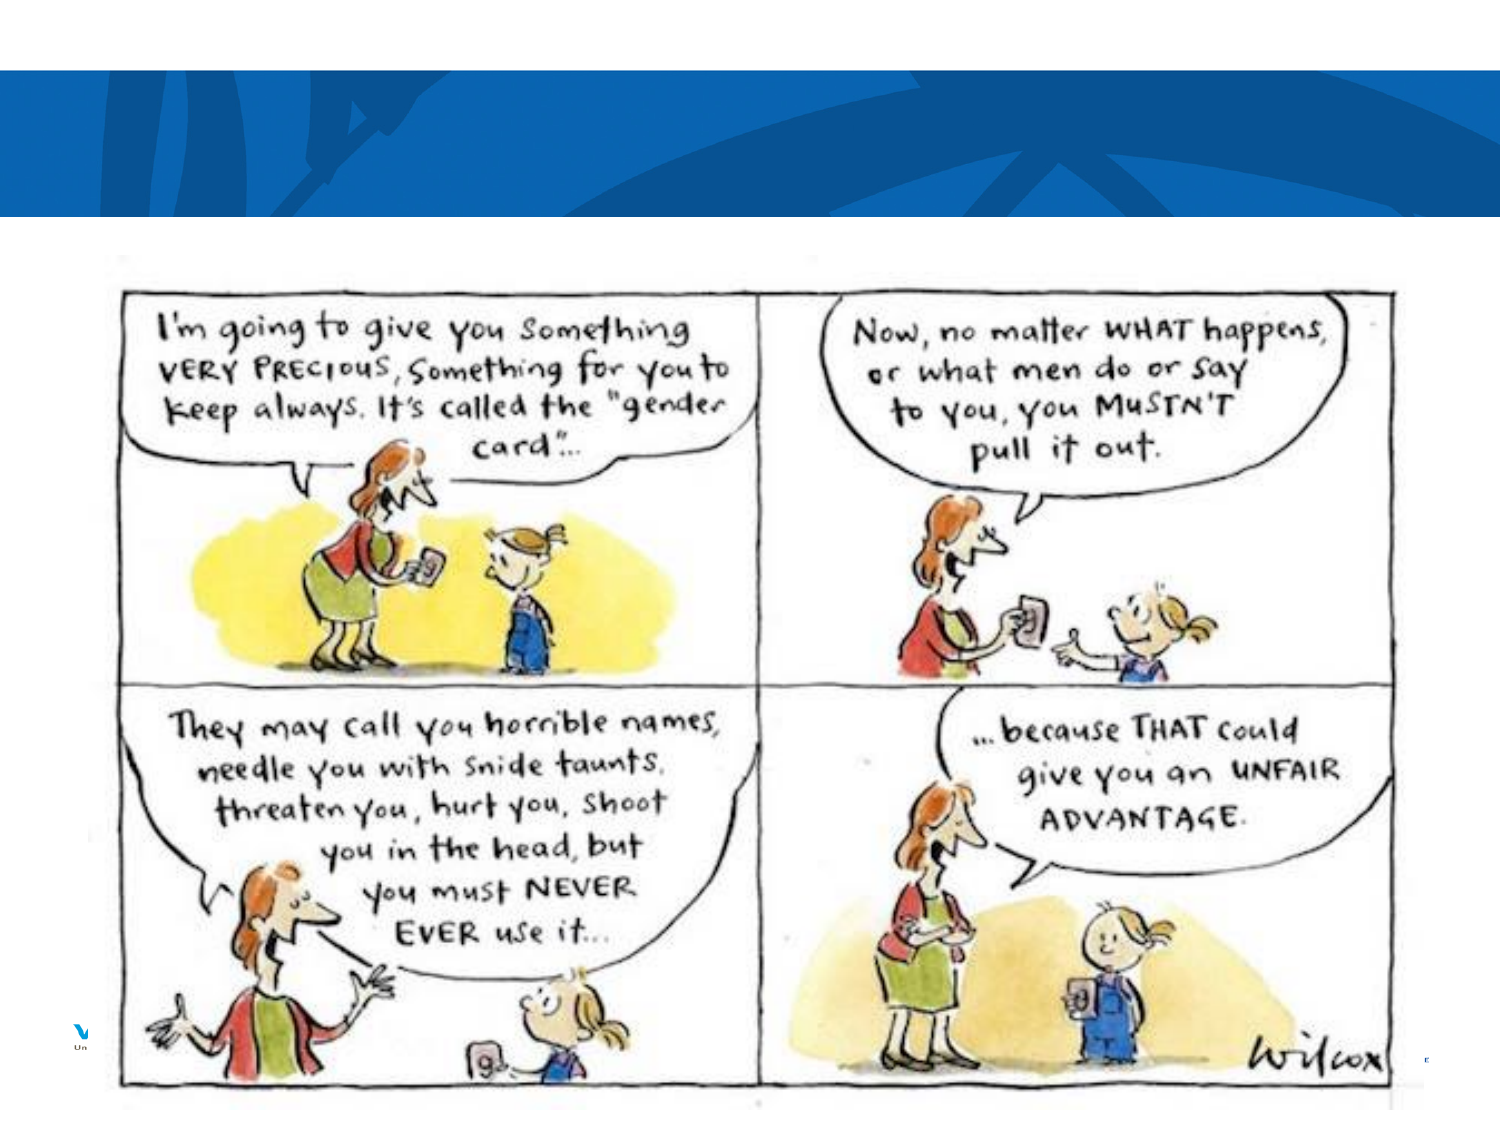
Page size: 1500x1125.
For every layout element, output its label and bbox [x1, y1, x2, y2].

list [88, 255, 1424, 1110]
picture [1424, 979, 1429, 1063]
picture [73, 1006, 88, 1059]
picture [0, 70, 1500, 217]
